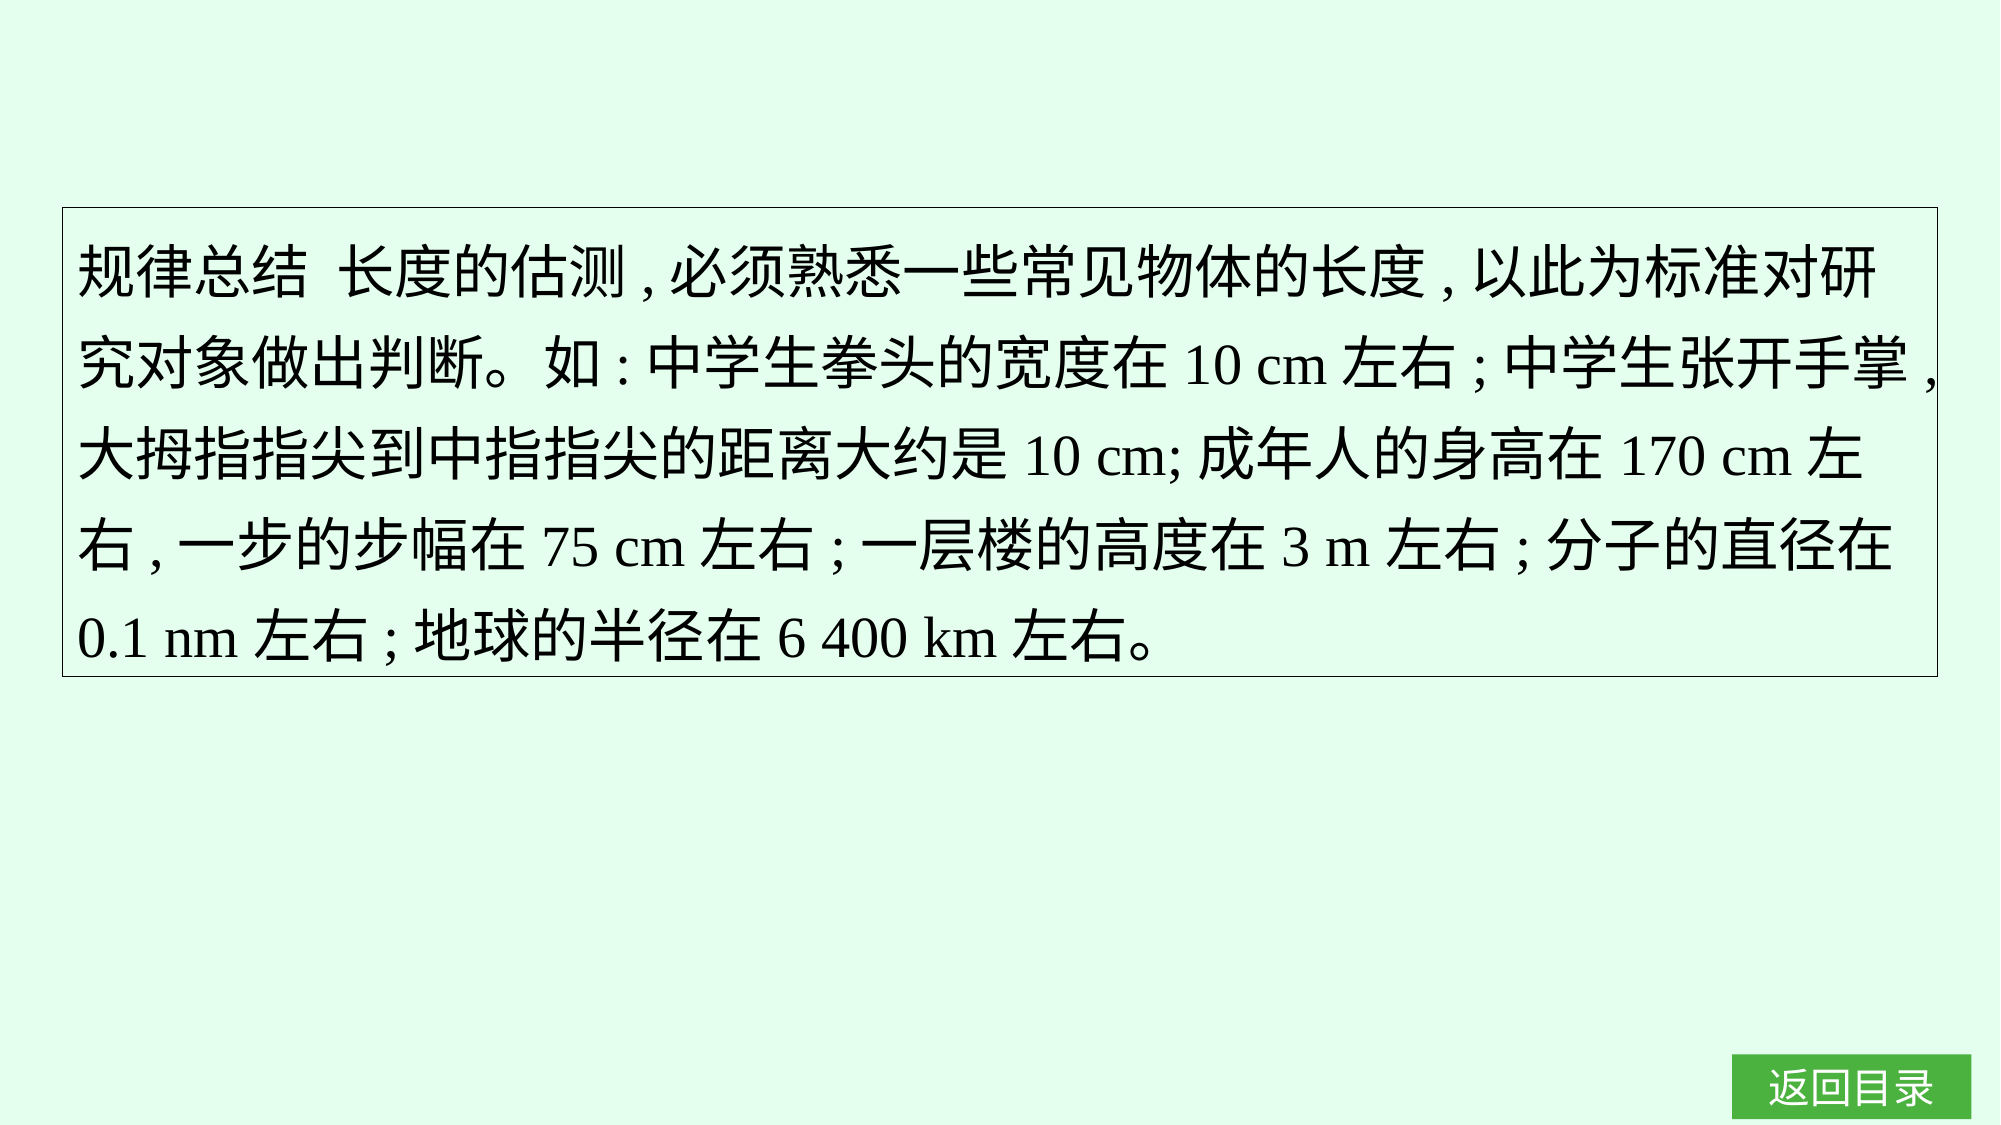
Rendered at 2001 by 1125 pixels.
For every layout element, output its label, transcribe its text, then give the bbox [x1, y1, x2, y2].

text_box 规律总结 长度的估测,必须熟悉一些常见物体的长度,以此为标准对研究对象做出判断。如:中学生拳头的宽度在10 cm左右;中学生张开手掌,大拇指指尖到中指指尖的距离大约是10 cm;成年人的身高在170 cm左右,一步的步幅在75 cm左右;一层楼的高度在3 m左右;分子的直径在0.1 nm左右;地球的半径在6 400 km左右。 [62, 207, 1938, 677]
